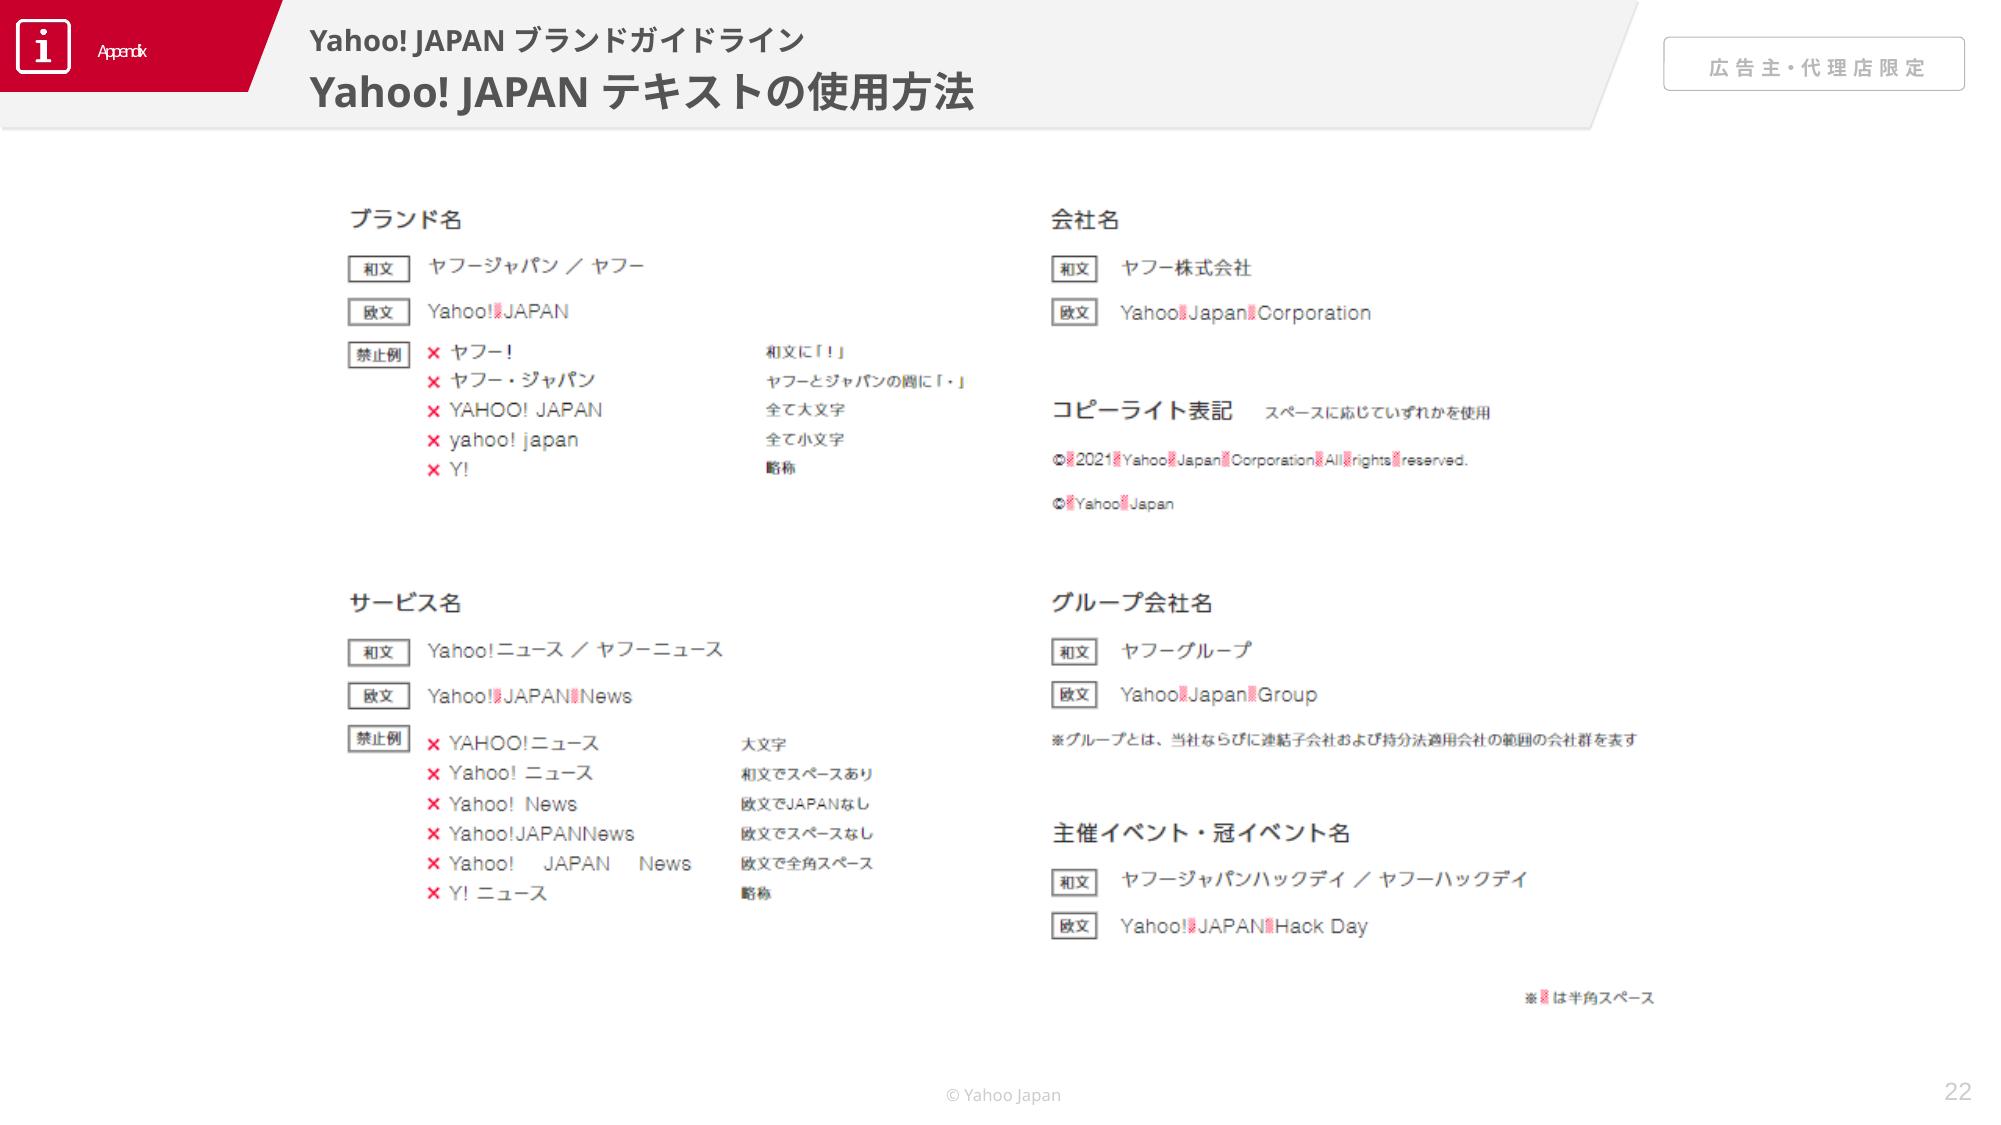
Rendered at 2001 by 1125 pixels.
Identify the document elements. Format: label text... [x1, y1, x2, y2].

text_box Yahoo! JAPANブランドガイドライン Yahoo! JAPANテキストの使用方法 [309, 41, 1645, 97]
picture [7, 11, 79, 78]
list Appendix [97, 13, 240, 81]
picture [337, 198, 1663, 1010]
